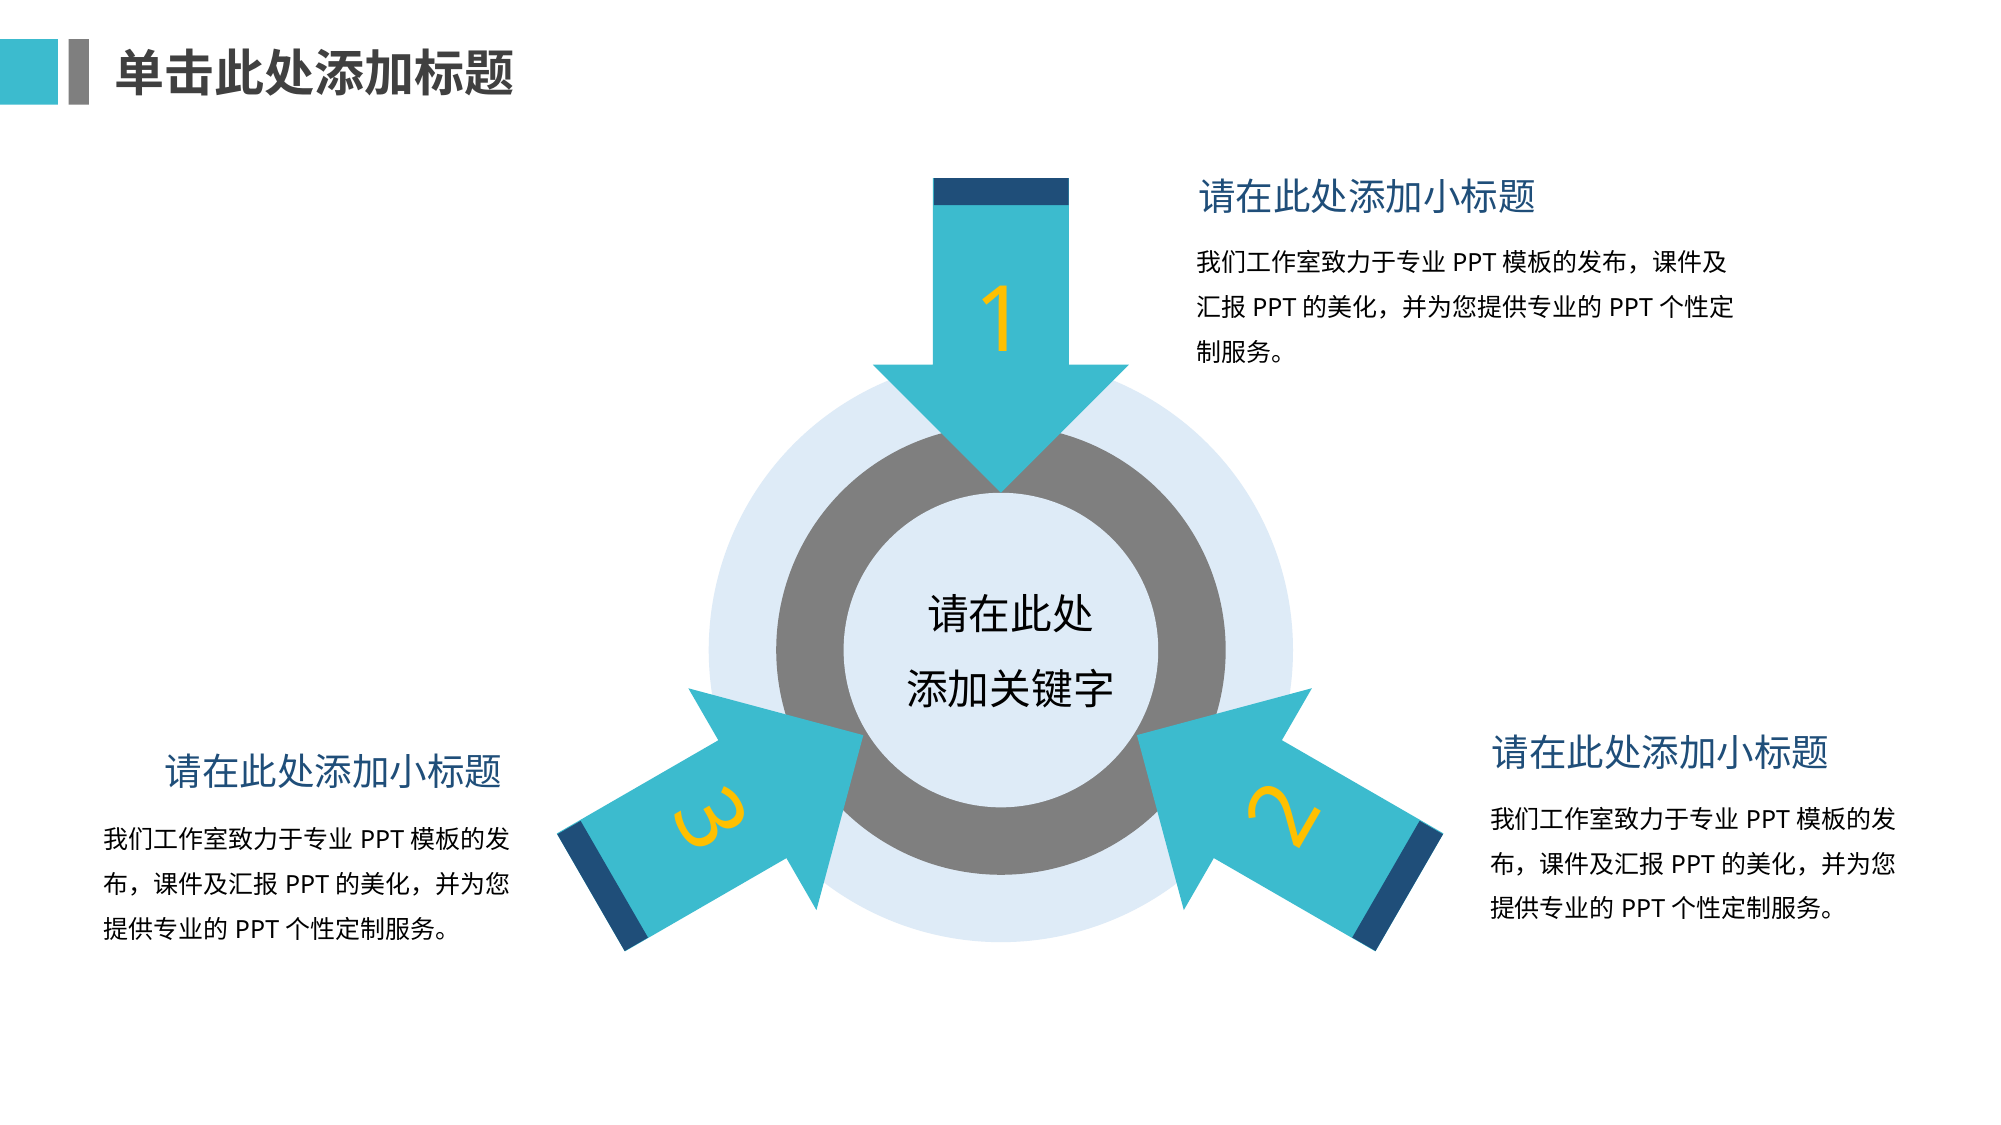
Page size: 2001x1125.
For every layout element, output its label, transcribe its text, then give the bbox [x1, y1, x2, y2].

text_box 请在此处添加小标题 [1476, 721, 1845, 780]
text_box 请在此处添加小标题 [1183, 165, 1551, 223]
text_box 我们工作室致力于专业PPT模板的发布，课件及汇报PPT的美化，并为您提供专业的PPT个性定制服务。 [89, 801, 536, 951]
text_box 我们工作室致力于专业PPT模板的发布，课件及汇报PPT的美化，并为您提供专业的PPT个性定制服务。 [1435, 223, 1766, 374]
text_box 我们工作室致力于专业PPT模板的发布，课件及汇报PPT的美化，并为您提供专业的PPT个性定制服务。 [1475, 780, 1922, 931]
text_box 请在此处添加小标题 [149, 740, 518, 801]
text_box 单击此处添加标题 [99, 34, 542, 109]
text_box [68, 39, 89, 105]
text_box [0, 39, 58, 105]
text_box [569, 177, 1431, 943]
